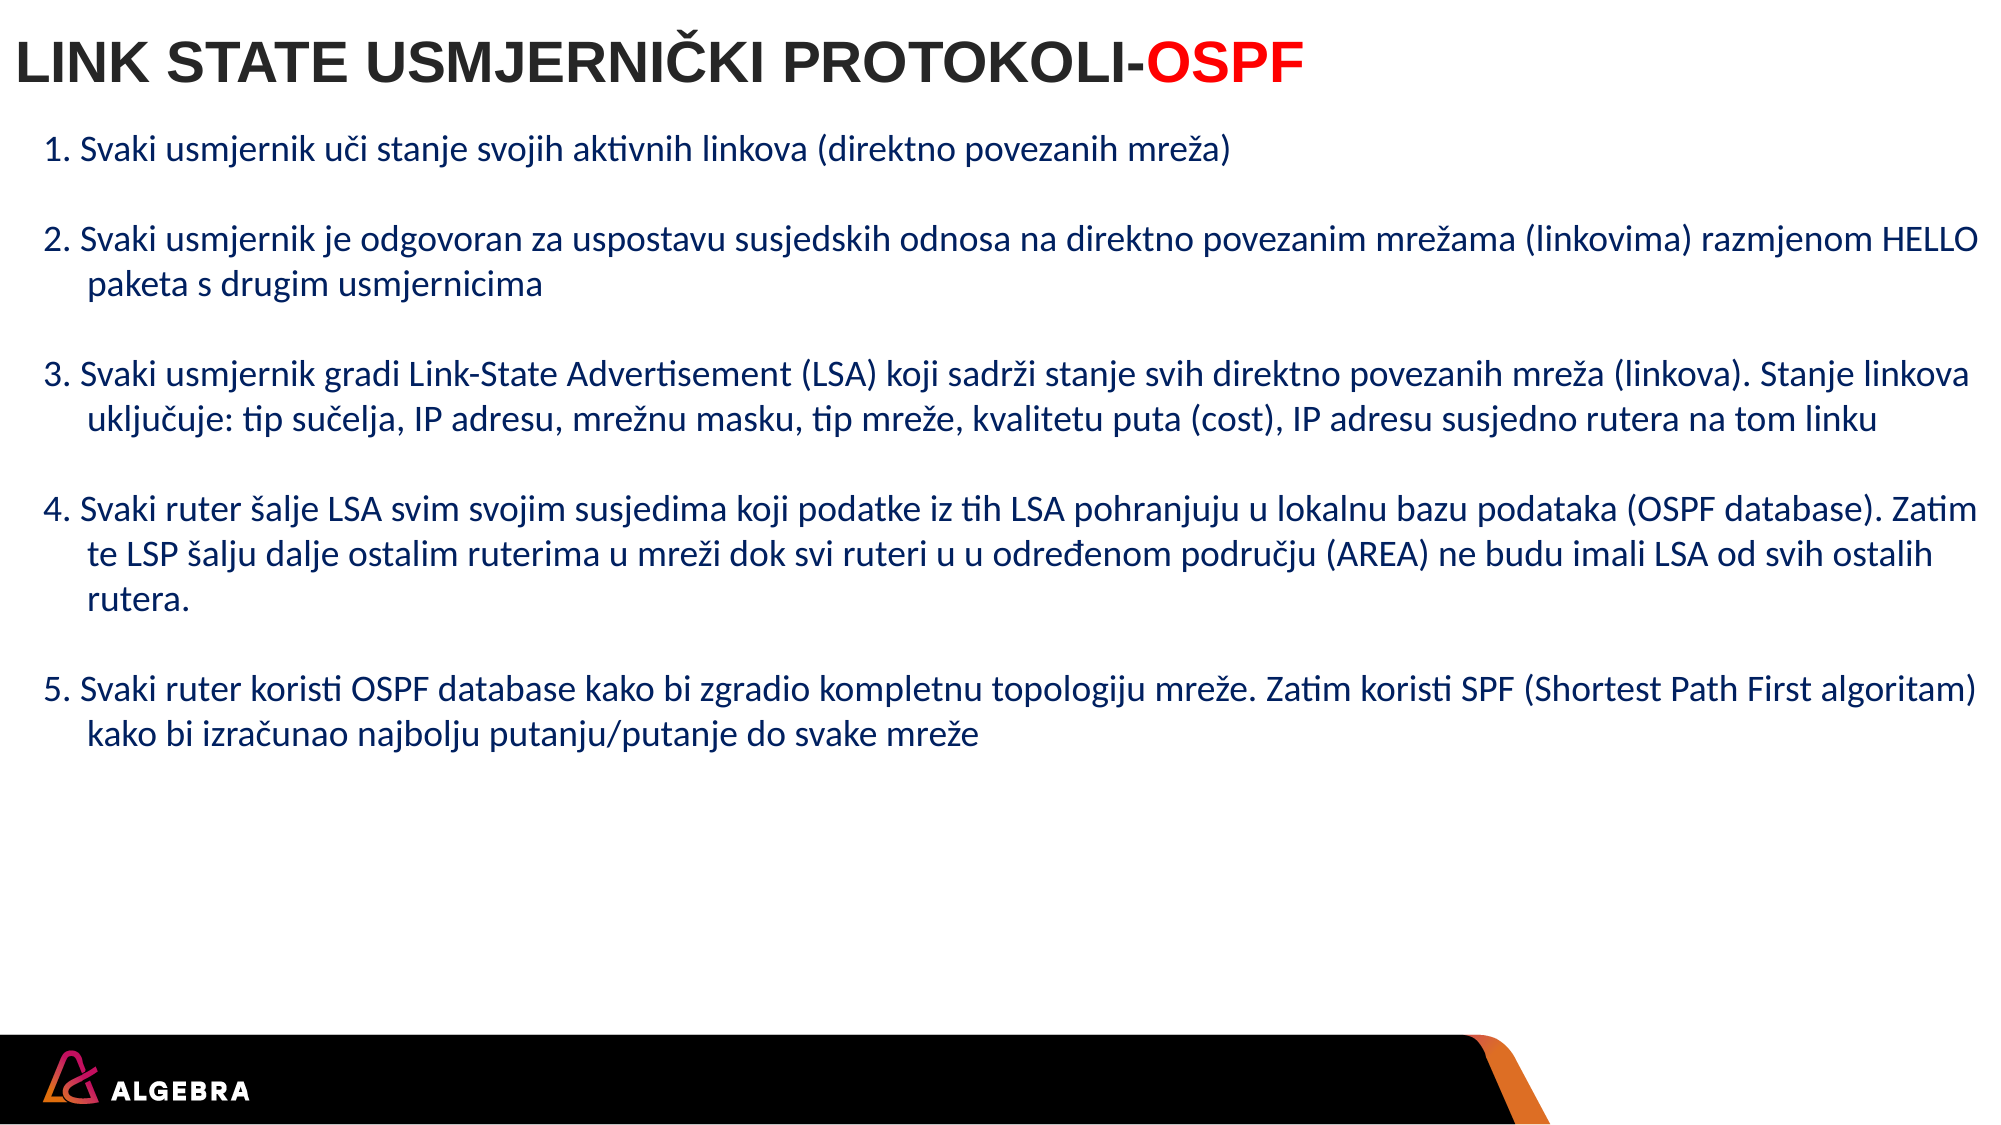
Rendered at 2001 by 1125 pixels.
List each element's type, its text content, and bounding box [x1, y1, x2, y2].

text_box 1. Svaki usmjernik uči stanje svojih aktivnih linkova (direktno povezanih mreža) 2. Svaki usmjernik je odgovoran za uspostavu susjedskih odnosa na direktno povezanim mrežama (linkovima) razmjenom HELLO paketa s drugim usmjernicima 3. Svaki usmjernik gradi Link-State Advertisement (LSA) koji sadrži stanje svih direktno povezanih mreža (linkova). Stanje linkova uključuje: tip sučelja, IP adresu, mrežnu masku, tip mreže, kvalitetu puta (cost), IP adresu susjedno rutera na tom linku 4. Svaki ruter šalje LSA svim svojim susjedima koji podatke iz tih LSA pohranjuju u lokalnu bazu podataka (OSPF database). Zatim te LSP šalju dalje ostalim ruterima u mreži dok svi ruteri u u određenom području (AREA) ne budu imali LSA od svih ostalih rutera. 5. Svaki ruter koristi OSPF database kako bi zgradio kompletnu topologiju mreže. Zatim koristi SPF (Shortest Path First algoritam) kako bi izračunao najbolju putanju/putanje do svake mreže [28, 116, 2000, 762]
title LINK STATE USMJERNIČKI PROTOKOLI-OSPF [0, 10, 1516, 117]
picture [0, 1034, 1733, 1125]
